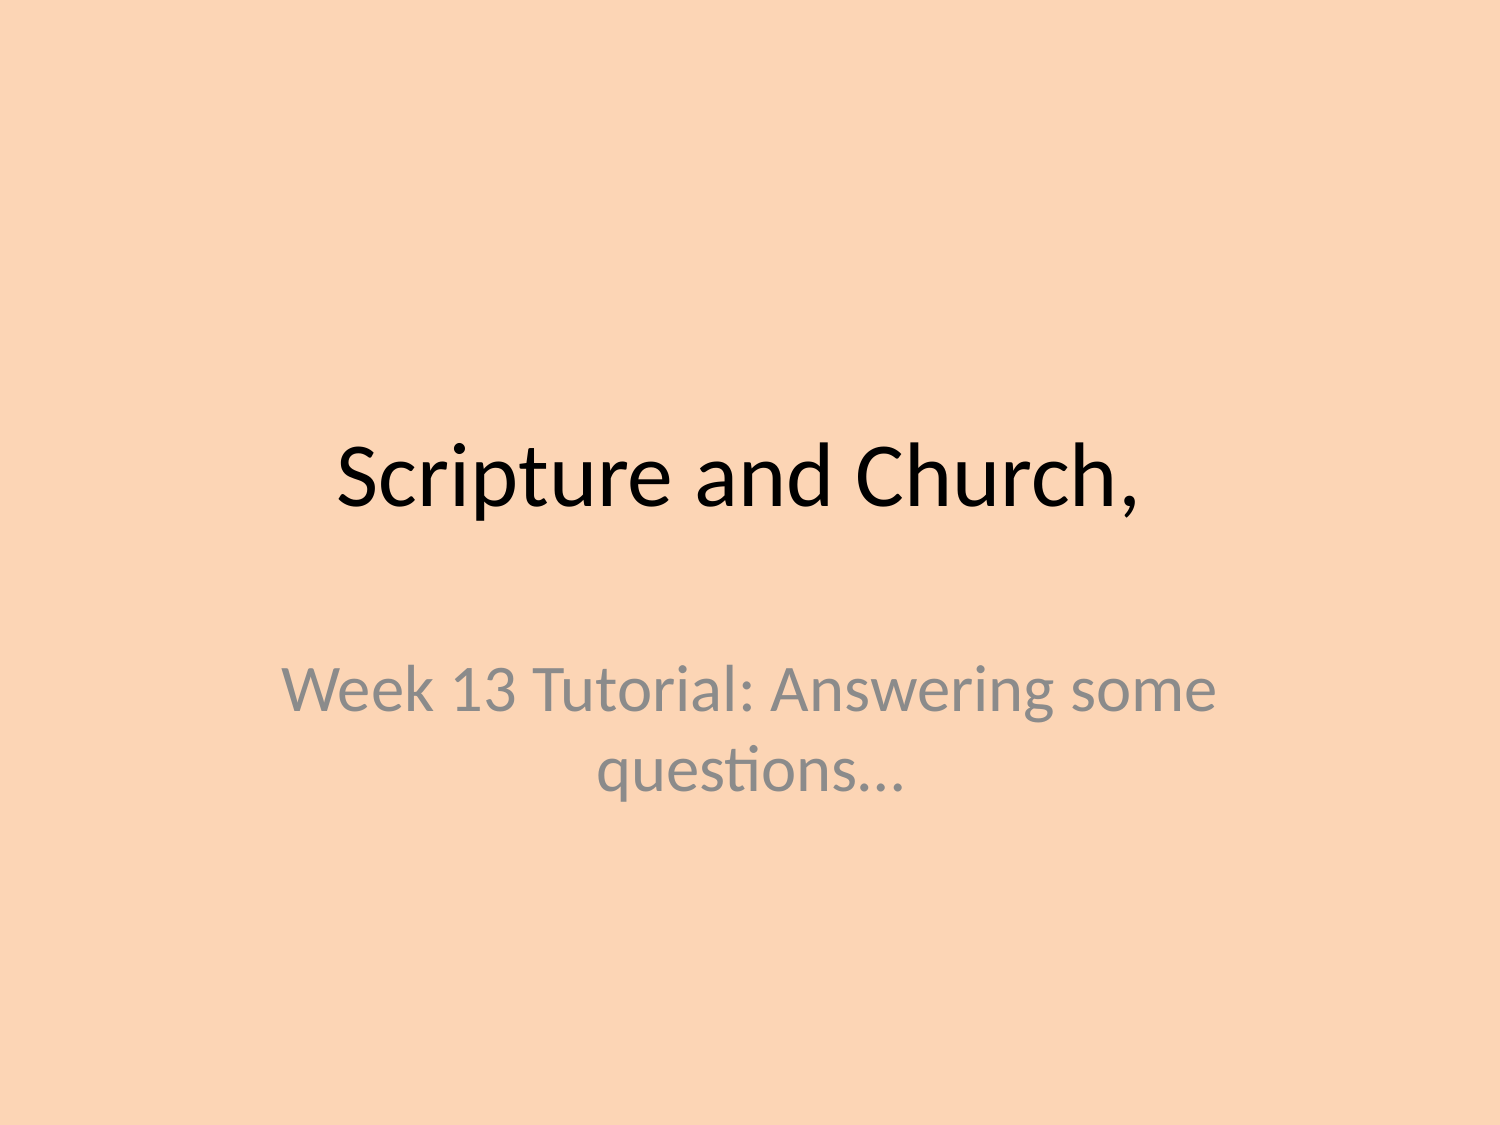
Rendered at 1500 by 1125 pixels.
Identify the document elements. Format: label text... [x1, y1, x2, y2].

title Scripture and Church, [112, 349, 1388, 591]
subtitle Week 13 Tutorial: Answering some questions… [225, 637, 1275, 925]
